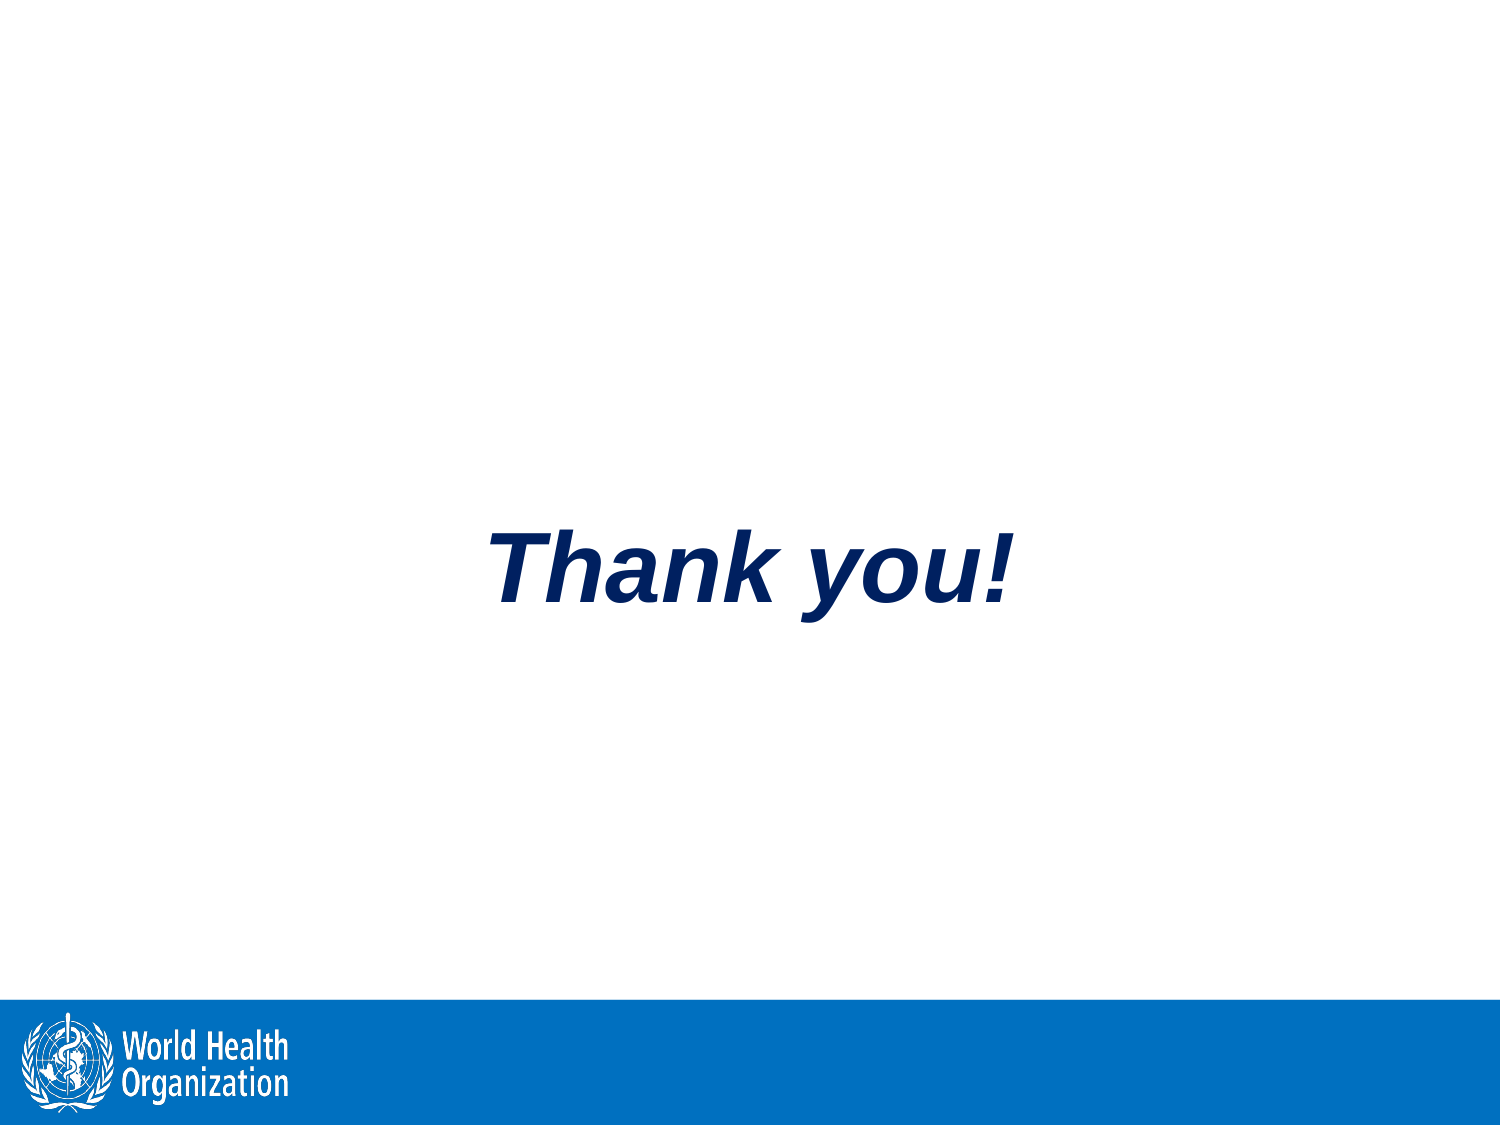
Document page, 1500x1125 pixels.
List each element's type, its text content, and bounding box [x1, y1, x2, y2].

title Thank you! [112, 441, 1388, 683]
picture [21, 1012, 288, 1113]
